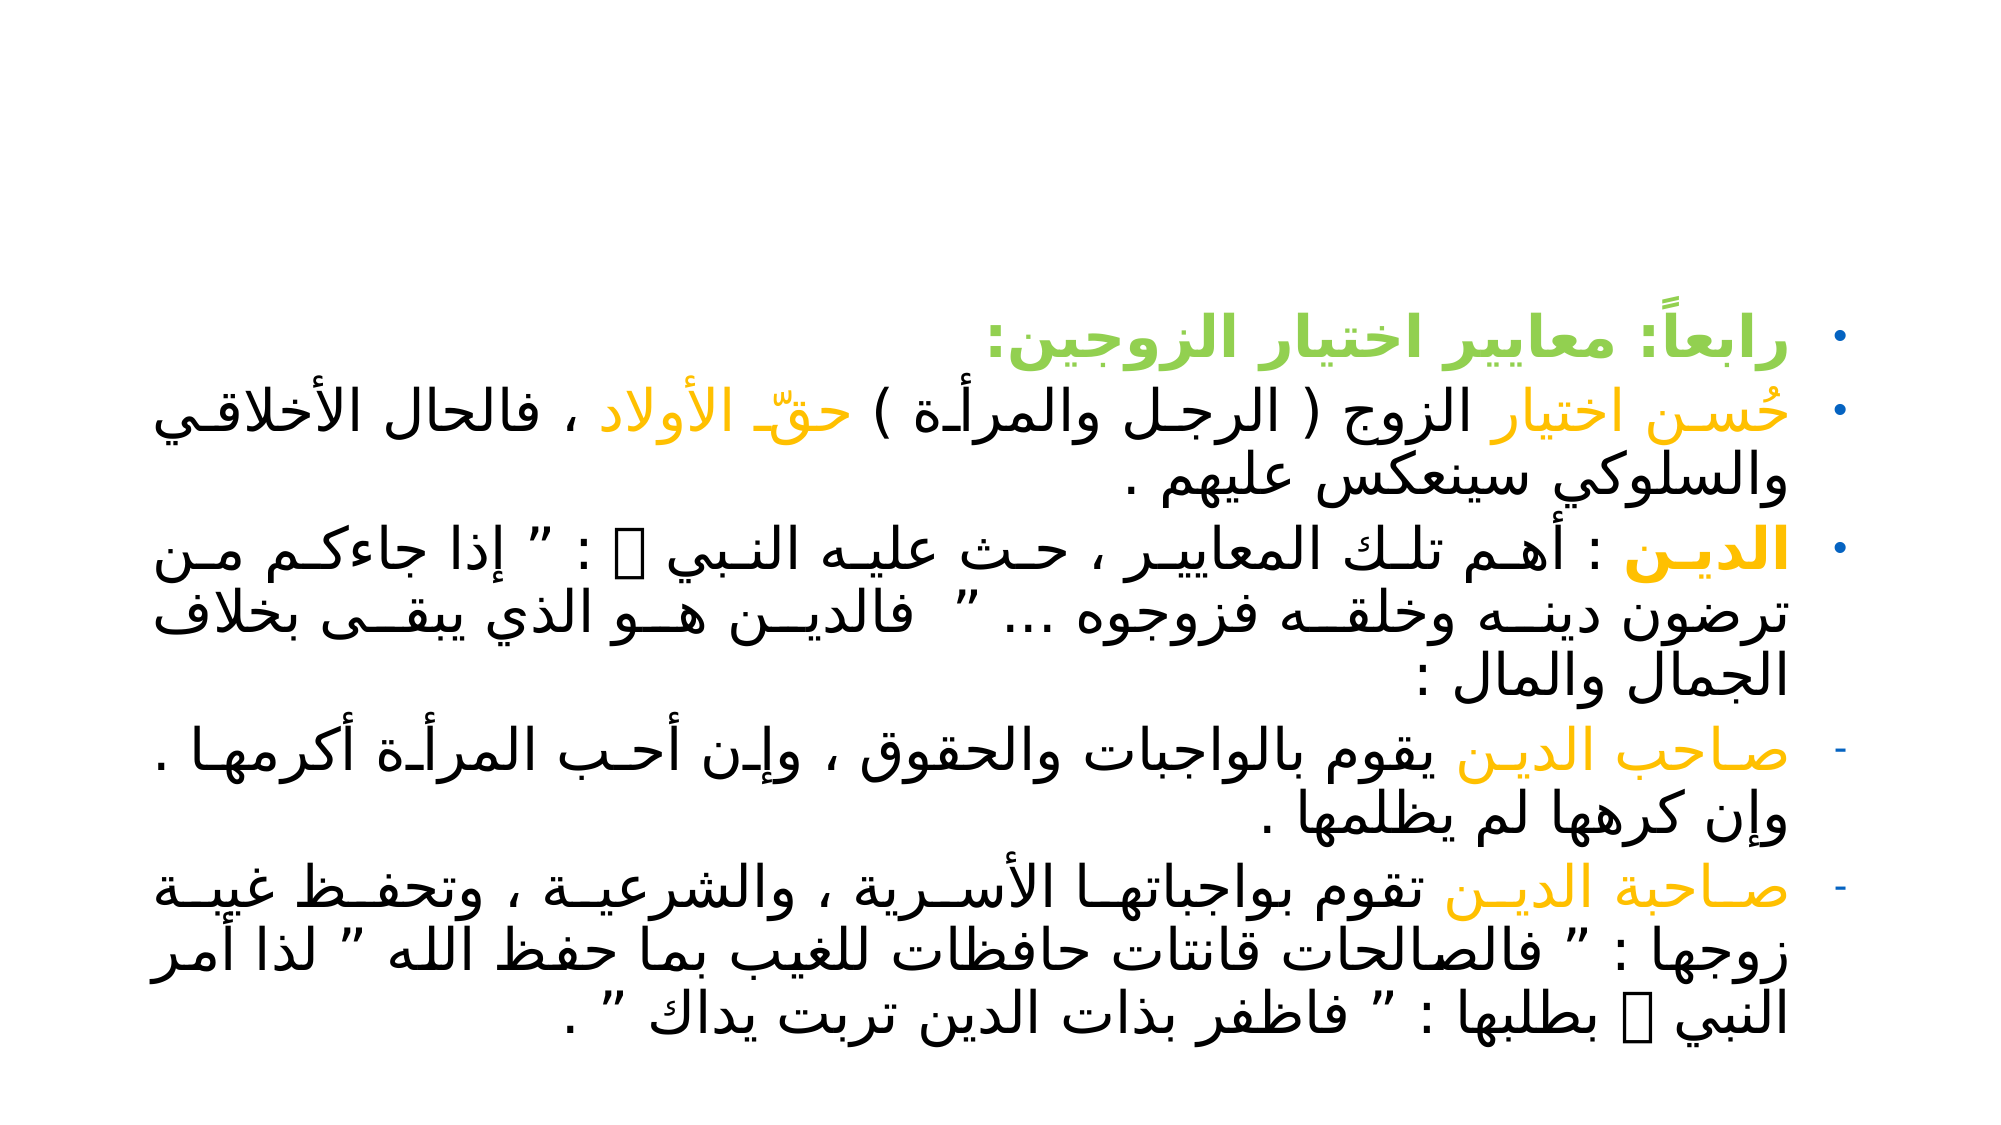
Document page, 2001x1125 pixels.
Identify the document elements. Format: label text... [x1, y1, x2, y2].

list رابعاً: معايير اختيار الزوجين: حُسن اختيار الزوج ( الرجل والمرأة ) حقّ الأولاد ، فالحال الأخلاقي والسلوكي سينعكس عليهم . الدين : أهم تلك المعايير ، حث عليه النبي  : ” إذا جاءكم من ترضون دينه وخلقه فزوجوه ... ” فالدين هو الذي يبقى بخلاف الجمال والمال : صاحب الدين يقوم بالواجبات والحقوق ، وإن أحب المرأة أكرمها . وإن كرهها لم يظلمها . صاحبة الدين تقوم بواجباتها الأسرية ، والشرعية ، وتحفظ غيبة زوجها : ” فالصالحات قانتات حافظات للغيب بما حفظ الله ” لذا أمر النبي  بطلبها : ” فاظفر بذات الدين تربت يداك ” . [137, 299, 1863, 1014]
